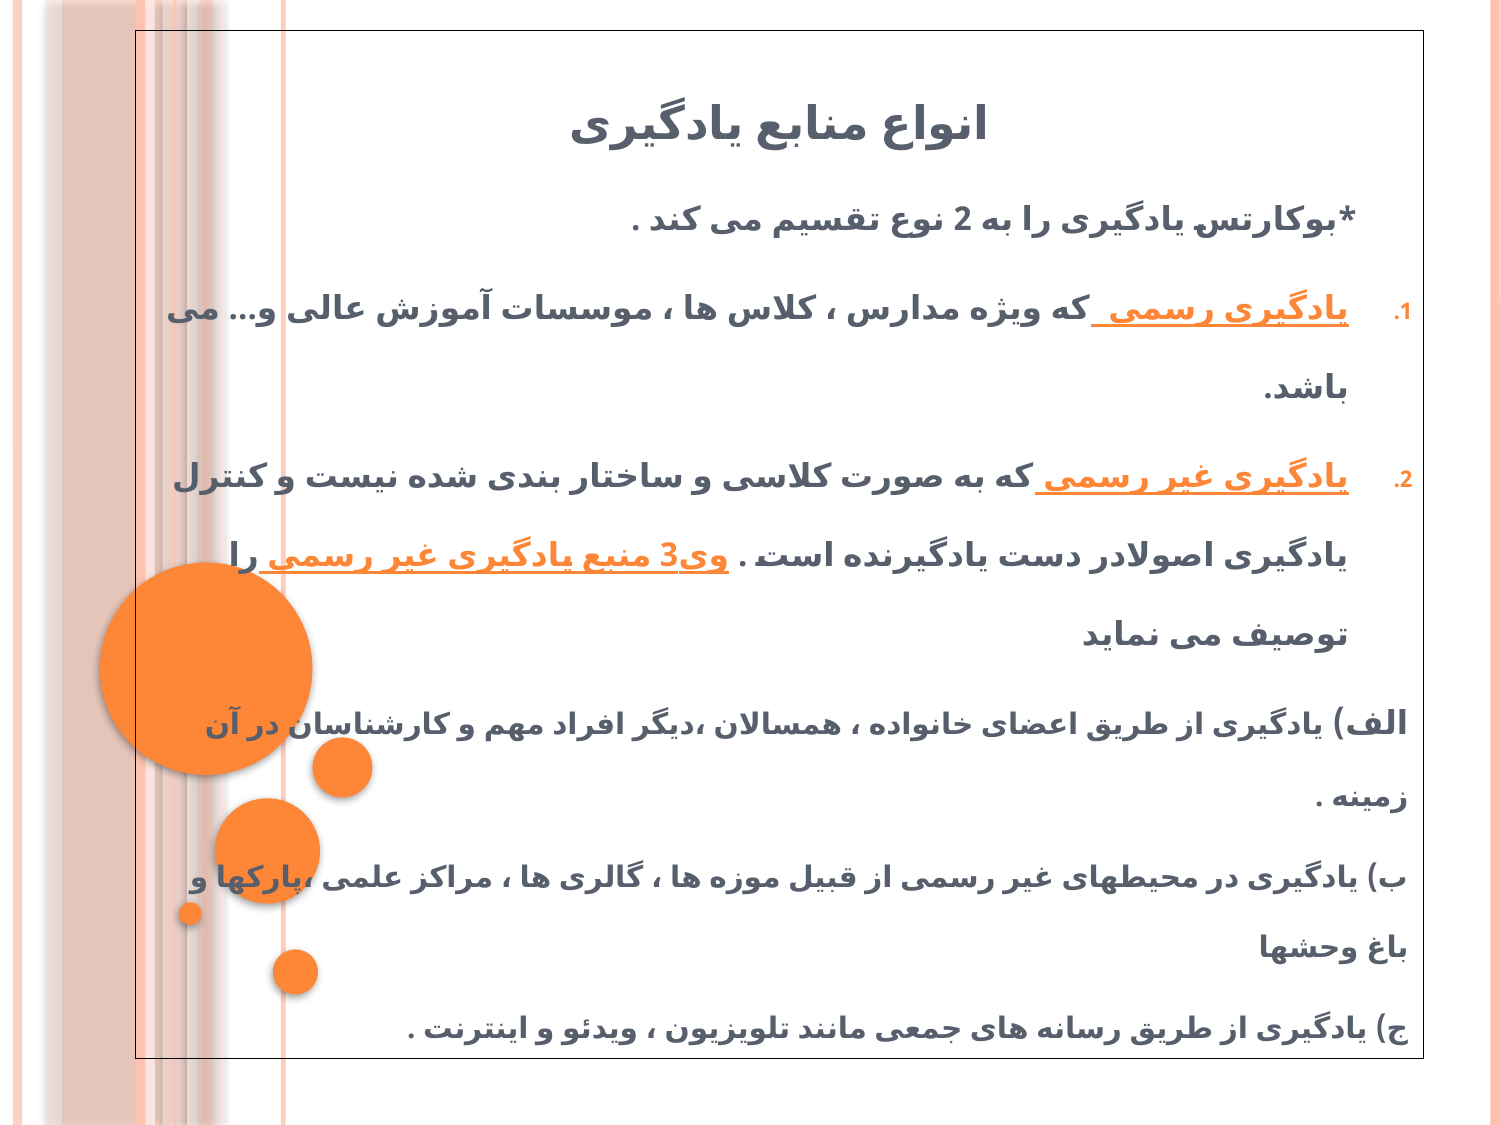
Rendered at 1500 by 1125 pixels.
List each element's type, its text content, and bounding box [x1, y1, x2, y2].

subtitle انواع منابع یادگیری *بوکارتس یادگیری را به 2 نوع تقسیم می کند . یادگیری رسمی که ویژه مدارس ، کلاس ها ، موسسات آموزش عالی و... می باشد. یادگیری غیر رسمی که به صورت کلاسی و ساختار بندی شده نیست و کنترل یادگیری اصولادر دست یادگیرنده است . وی3 منبع یادگیری غیر رسمی را توصیف می نماید الف) یادگیری از طریق اعضای خانواده ، همسالان ،دیگر افراد مهم و کارشناسان در آن زمینه . ب) یادگیری در محیطهای غیر رسمی از قبیل موزه ها ، گالری ها ، مراکز علمی ،پارکها و باغ وحشها ج) یادگیری از طریق رسانه های جمعی مانند تلویزیون ، ویدئو و اینترنت . [135, 30, 1424, 1059]
